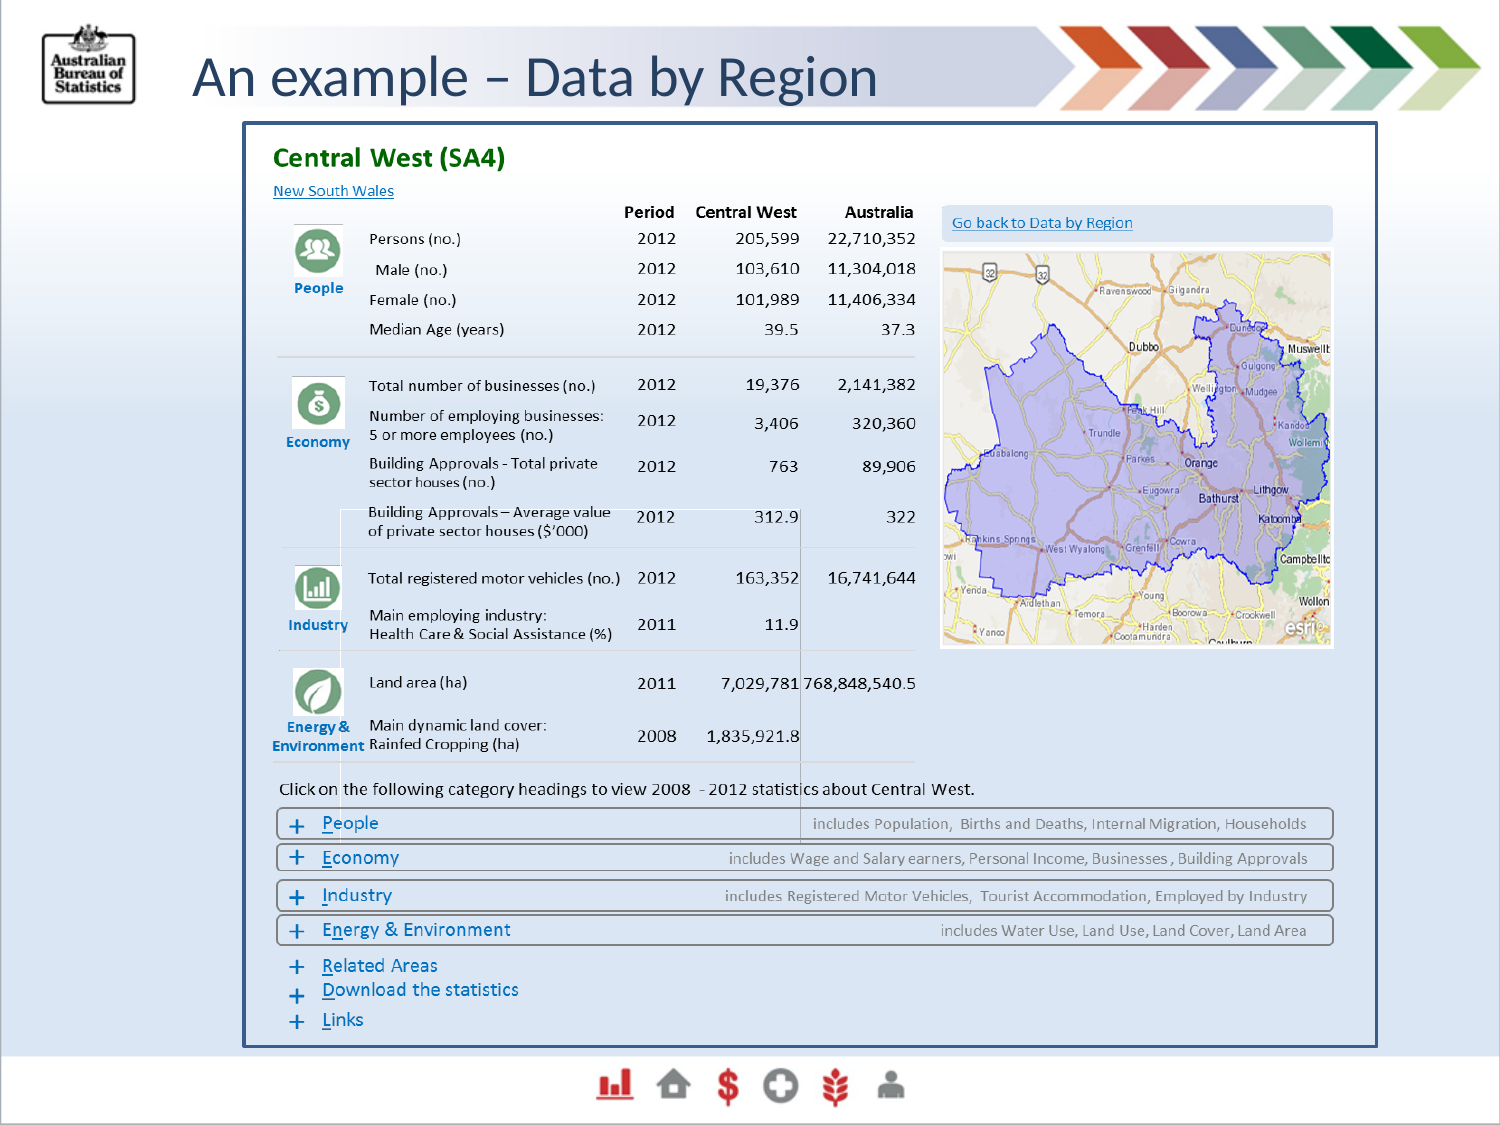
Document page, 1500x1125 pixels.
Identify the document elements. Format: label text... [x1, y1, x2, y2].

text_box An example – Data by Region [178, 30, 895, 116]
picture [0, 0, 1500, 1125]
